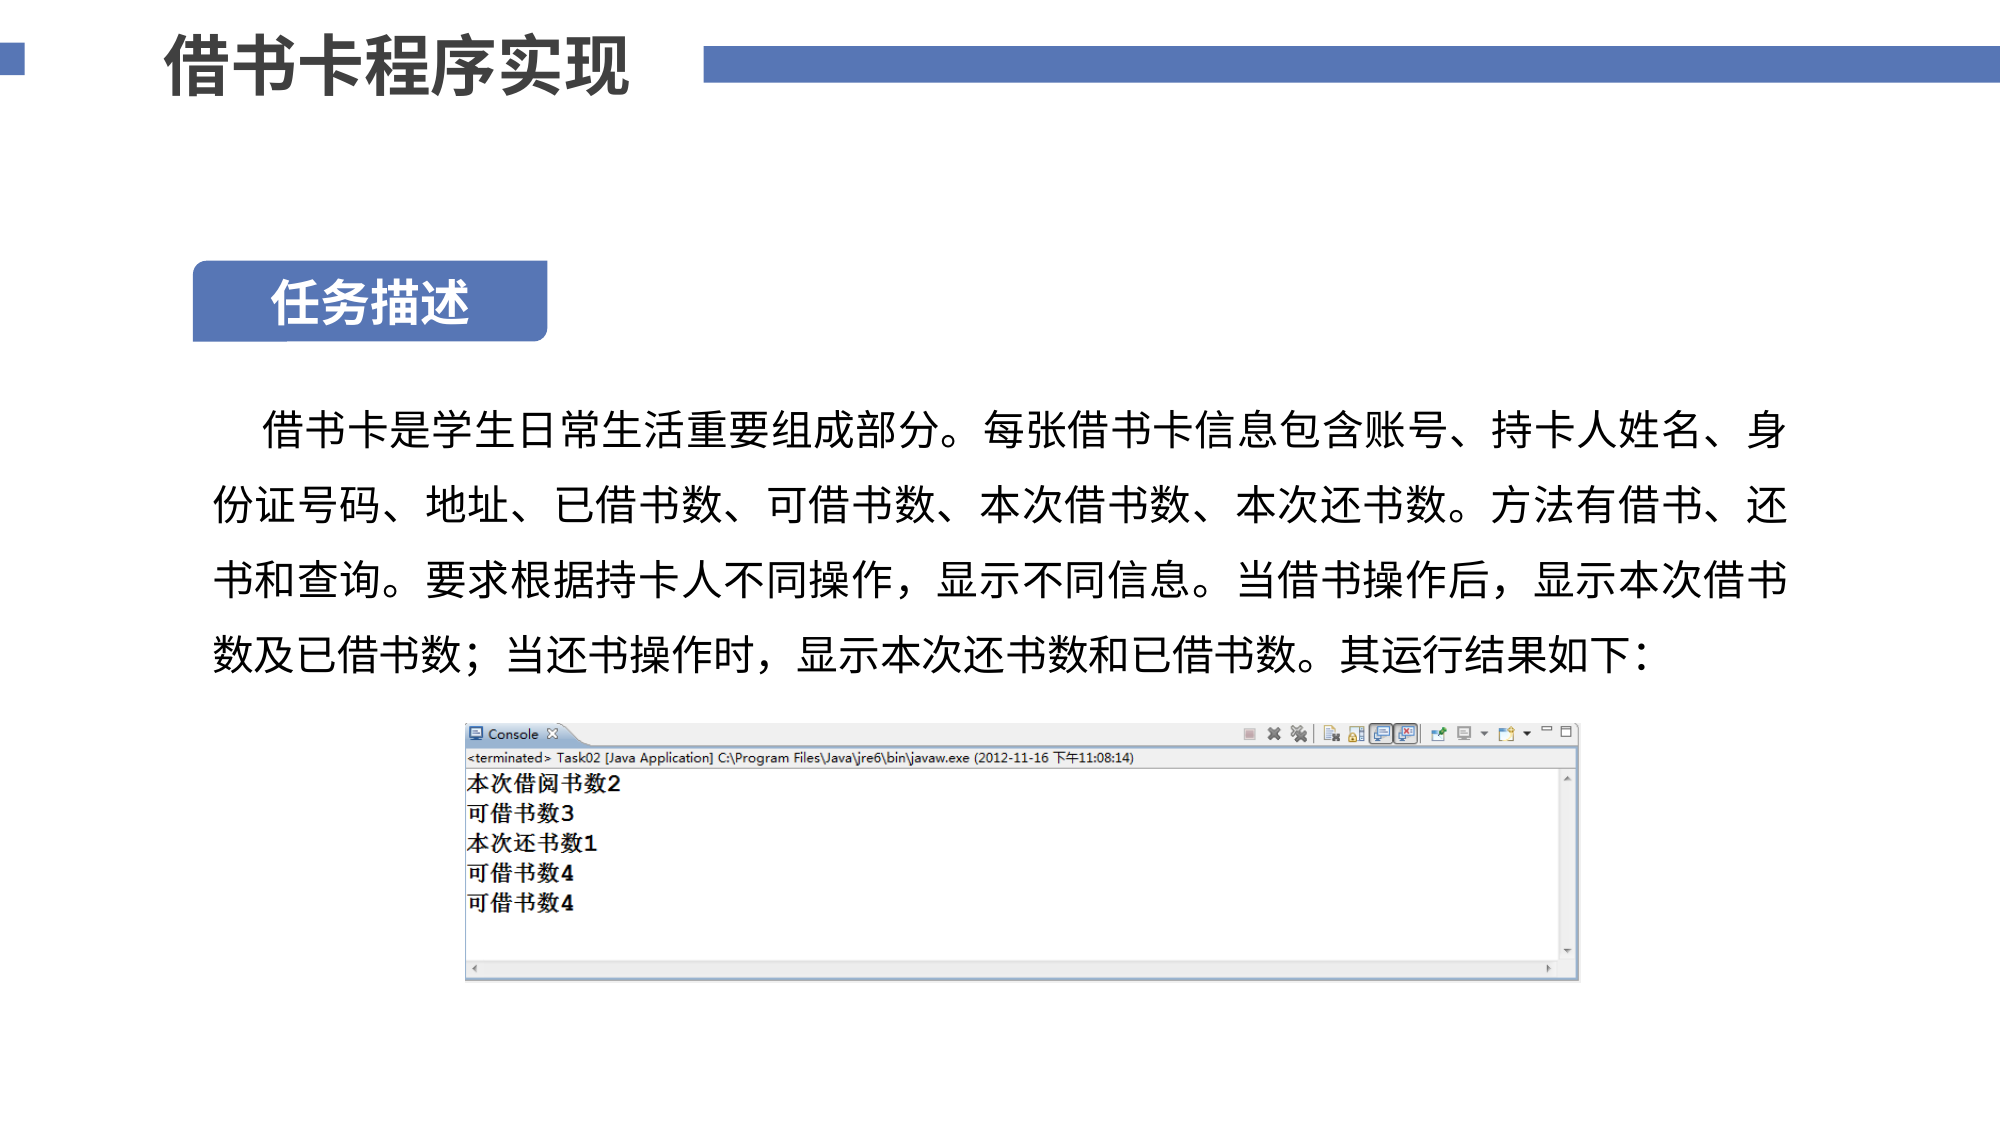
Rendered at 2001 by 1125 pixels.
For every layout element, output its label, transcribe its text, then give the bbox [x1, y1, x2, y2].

text_box 借书卡是学生日常生活重要组成部分。每张借书卡信息包含账号、持卡人姓名、身份证号码、地址、已借书数、可借书数、本次借书数、本次还书数。方法有借书、还书和查询。要求根据持卡人不同操作，显示不同信息。当借书操作后，显示本次借书数及已借书数；当还书操作时，显示本次还书数和已借书数。其运行结果如下： [212, 379, 1788, 680]
text_box 借书卡程序实现 [163, 23, 632, 104]
text_box [0, 41, 26, 76]
text_box [702, 45, 2000, 84]
text_box 任务描述 [191, 259, 549, 343]
picture [465, 723, 1581, 983]
